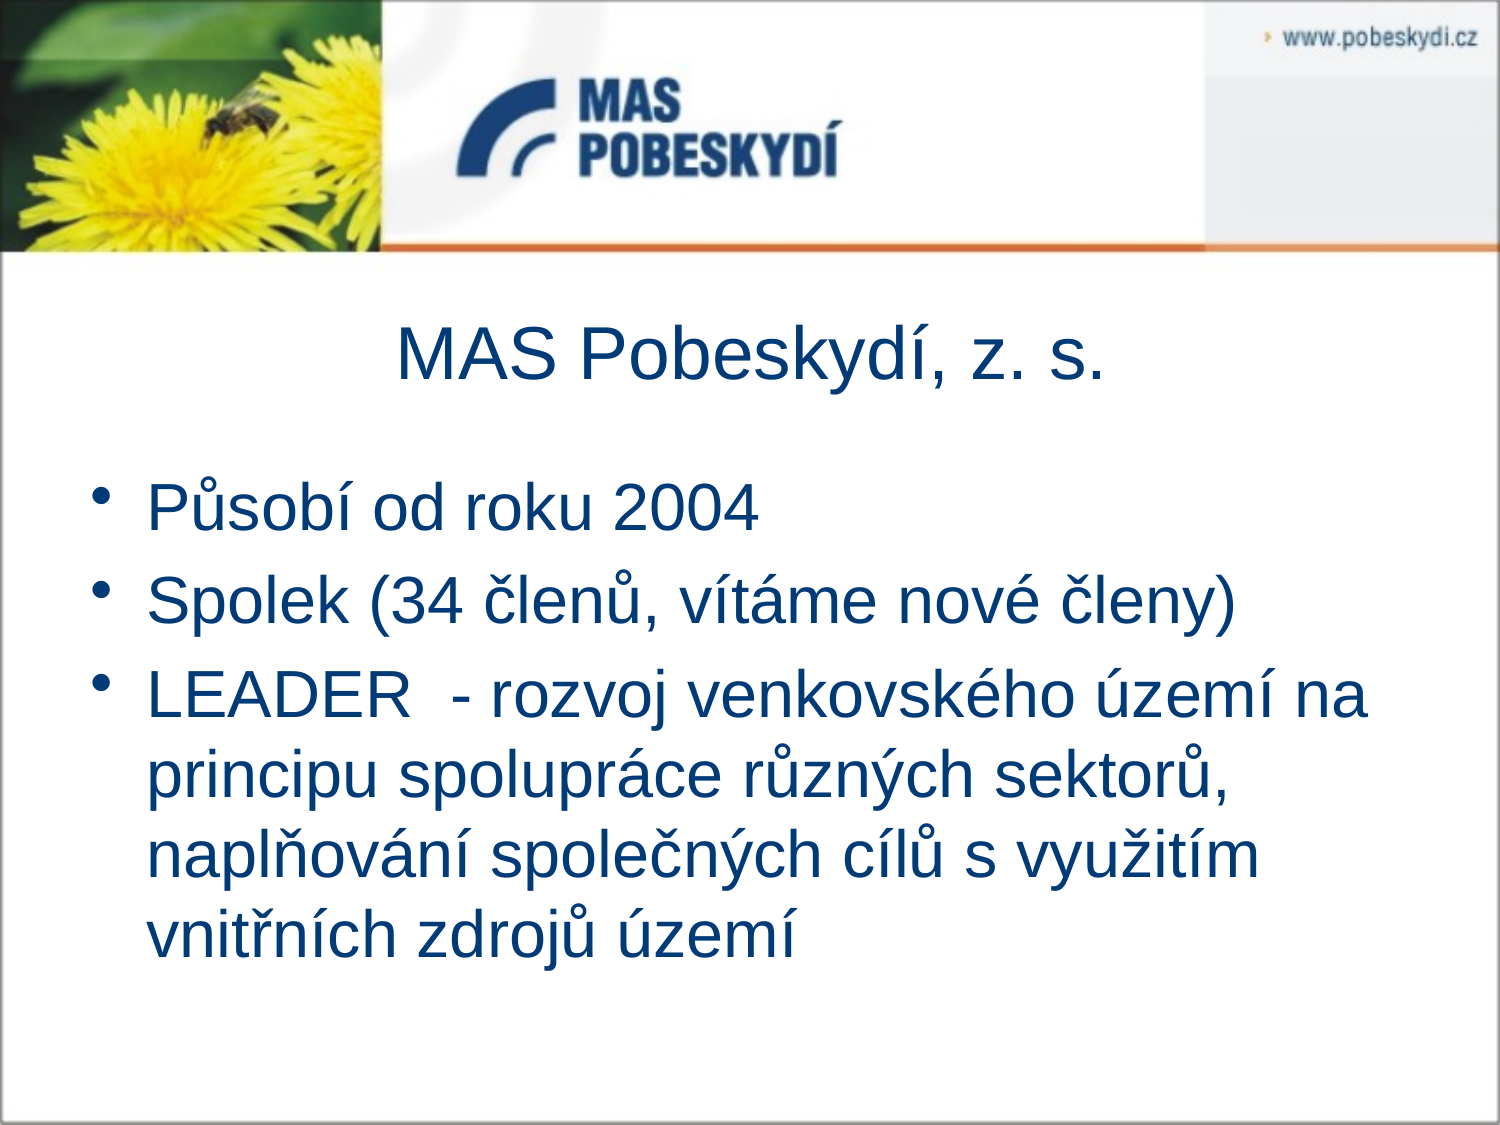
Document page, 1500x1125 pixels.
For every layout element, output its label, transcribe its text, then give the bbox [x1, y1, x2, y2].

picture [0, 0, 1500, 1125]
list Působí od roku 2004 Spolek (34 členů, vítáme nové členy) LEADER - rozvoj venkovského území na principu spolupráce různých sektorů, naplňování společných cílů s využitím vnitřních zdrojů území [74, 455, 1471, 1006]
title MAS Pobeskydí, z. s. [76, 255, 1428, 444]
